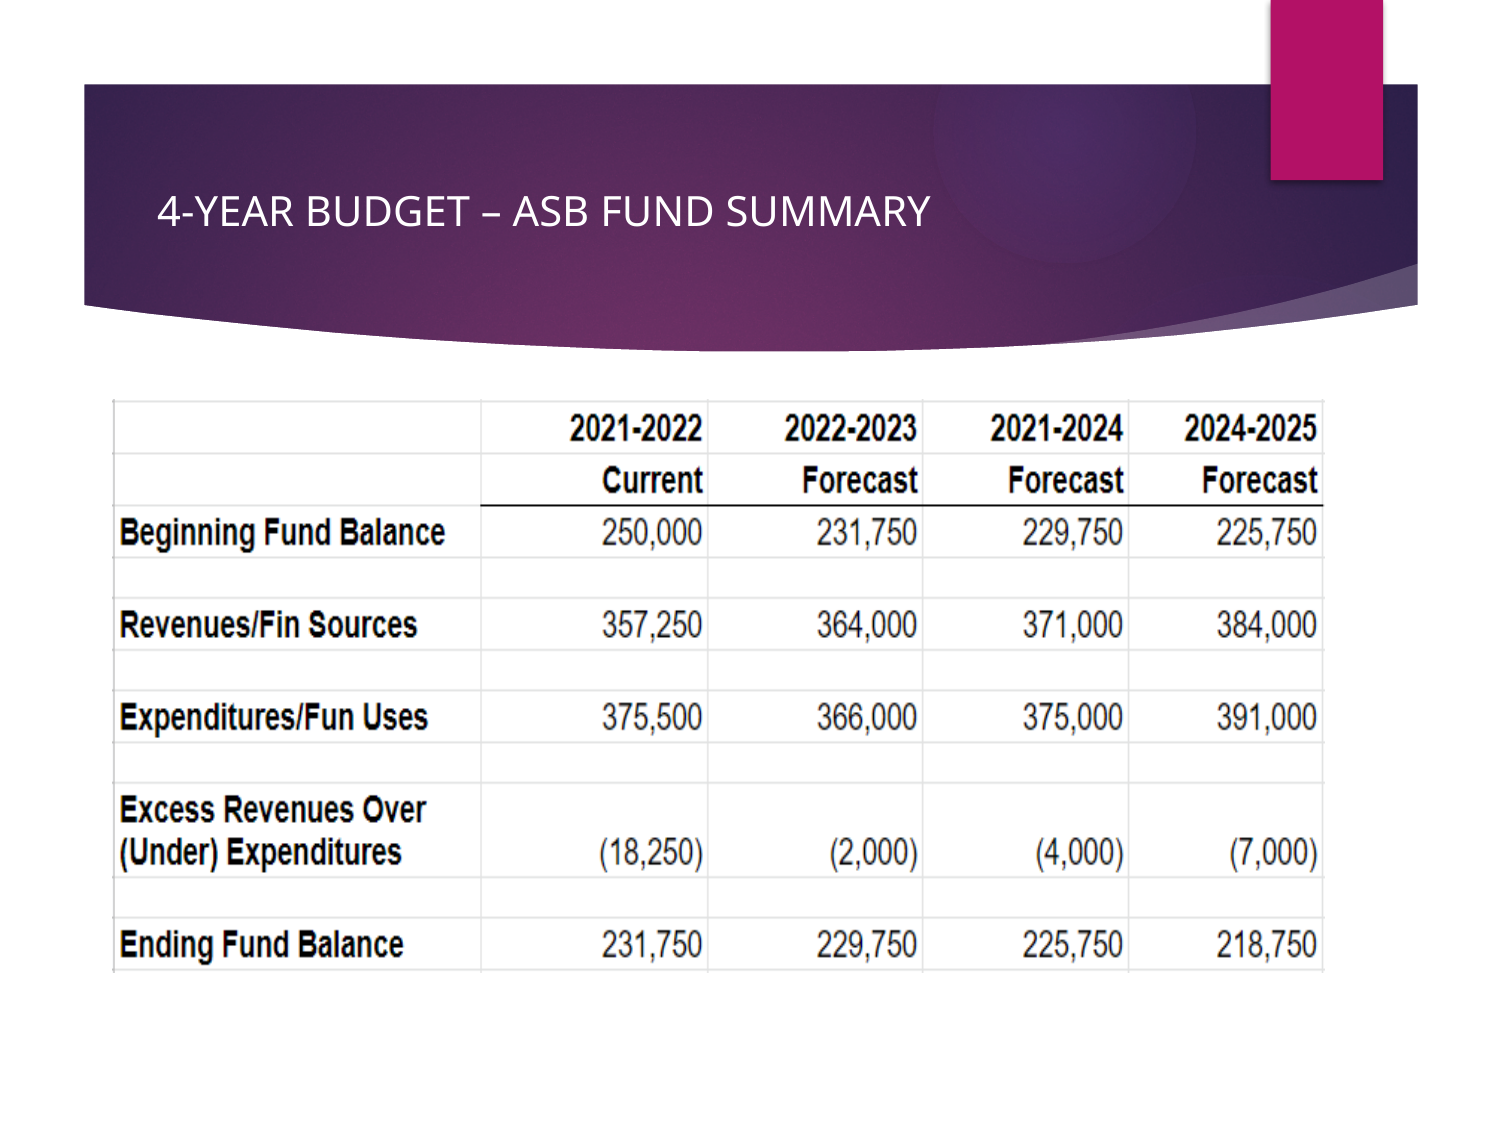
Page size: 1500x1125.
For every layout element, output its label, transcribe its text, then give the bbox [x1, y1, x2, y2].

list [112, 399, 1326, 974]
title 4-YEAR BUDGET – ASB FUND SUMMARY [142, 152, 1183, 269]
